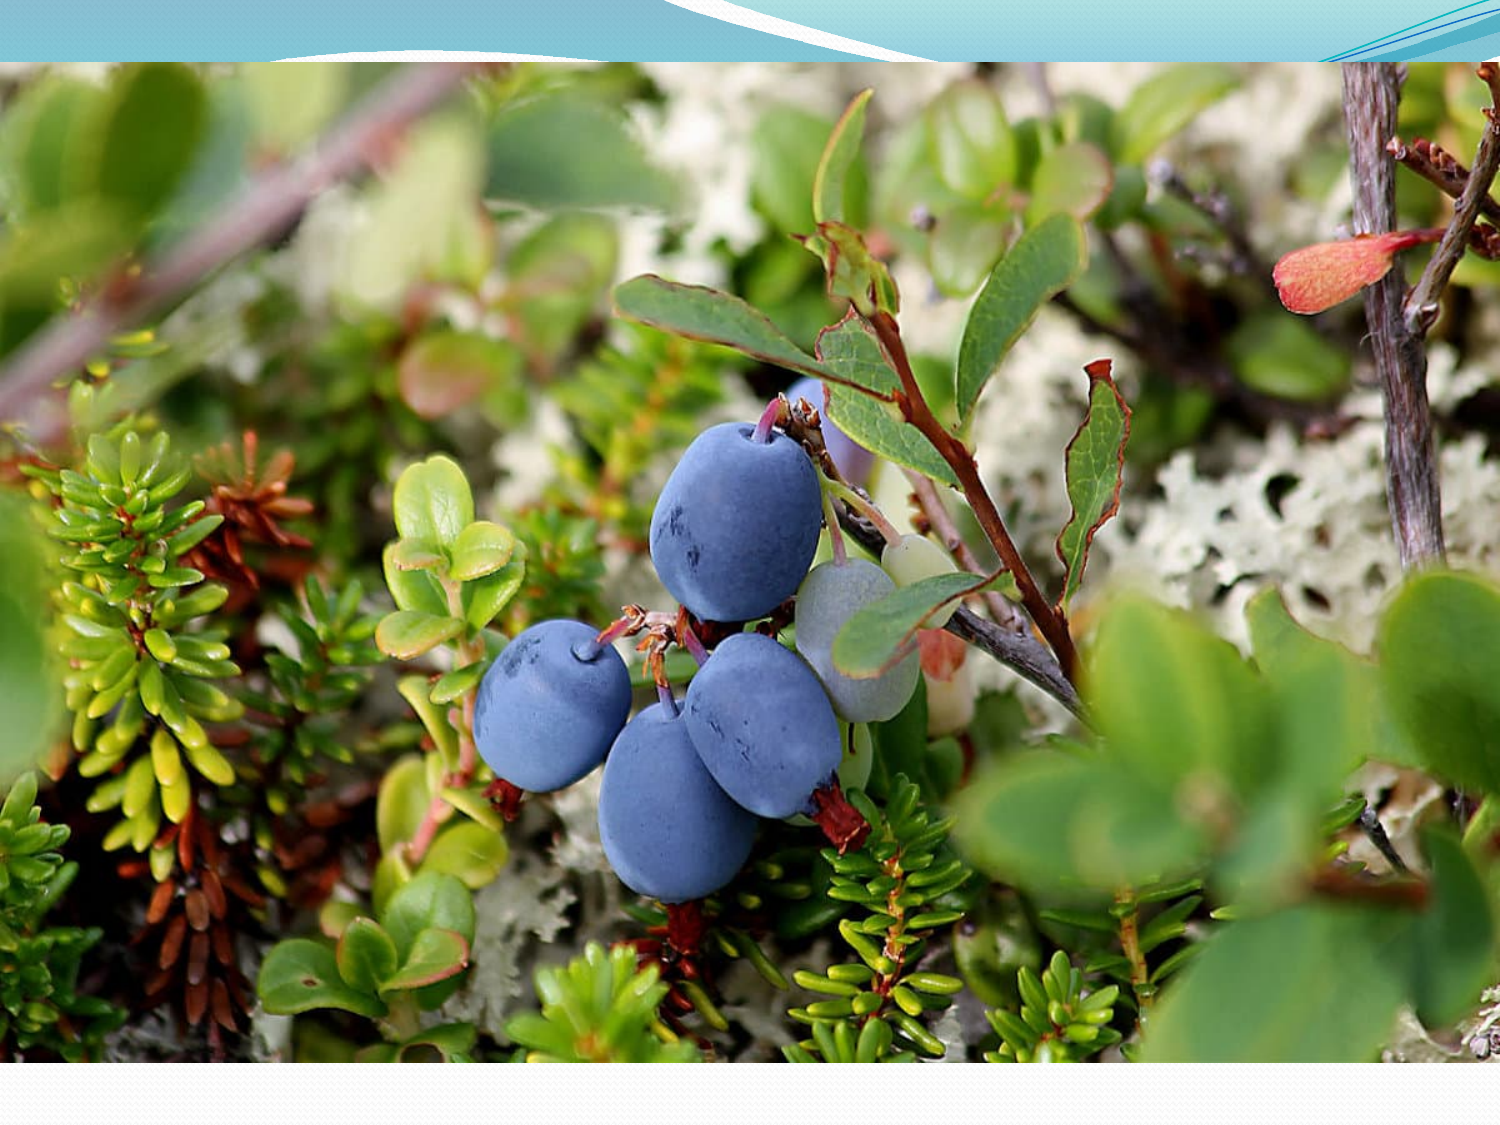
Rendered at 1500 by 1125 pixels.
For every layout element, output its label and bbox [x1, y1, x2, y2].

picture [0, 62, 1500, 1063]
